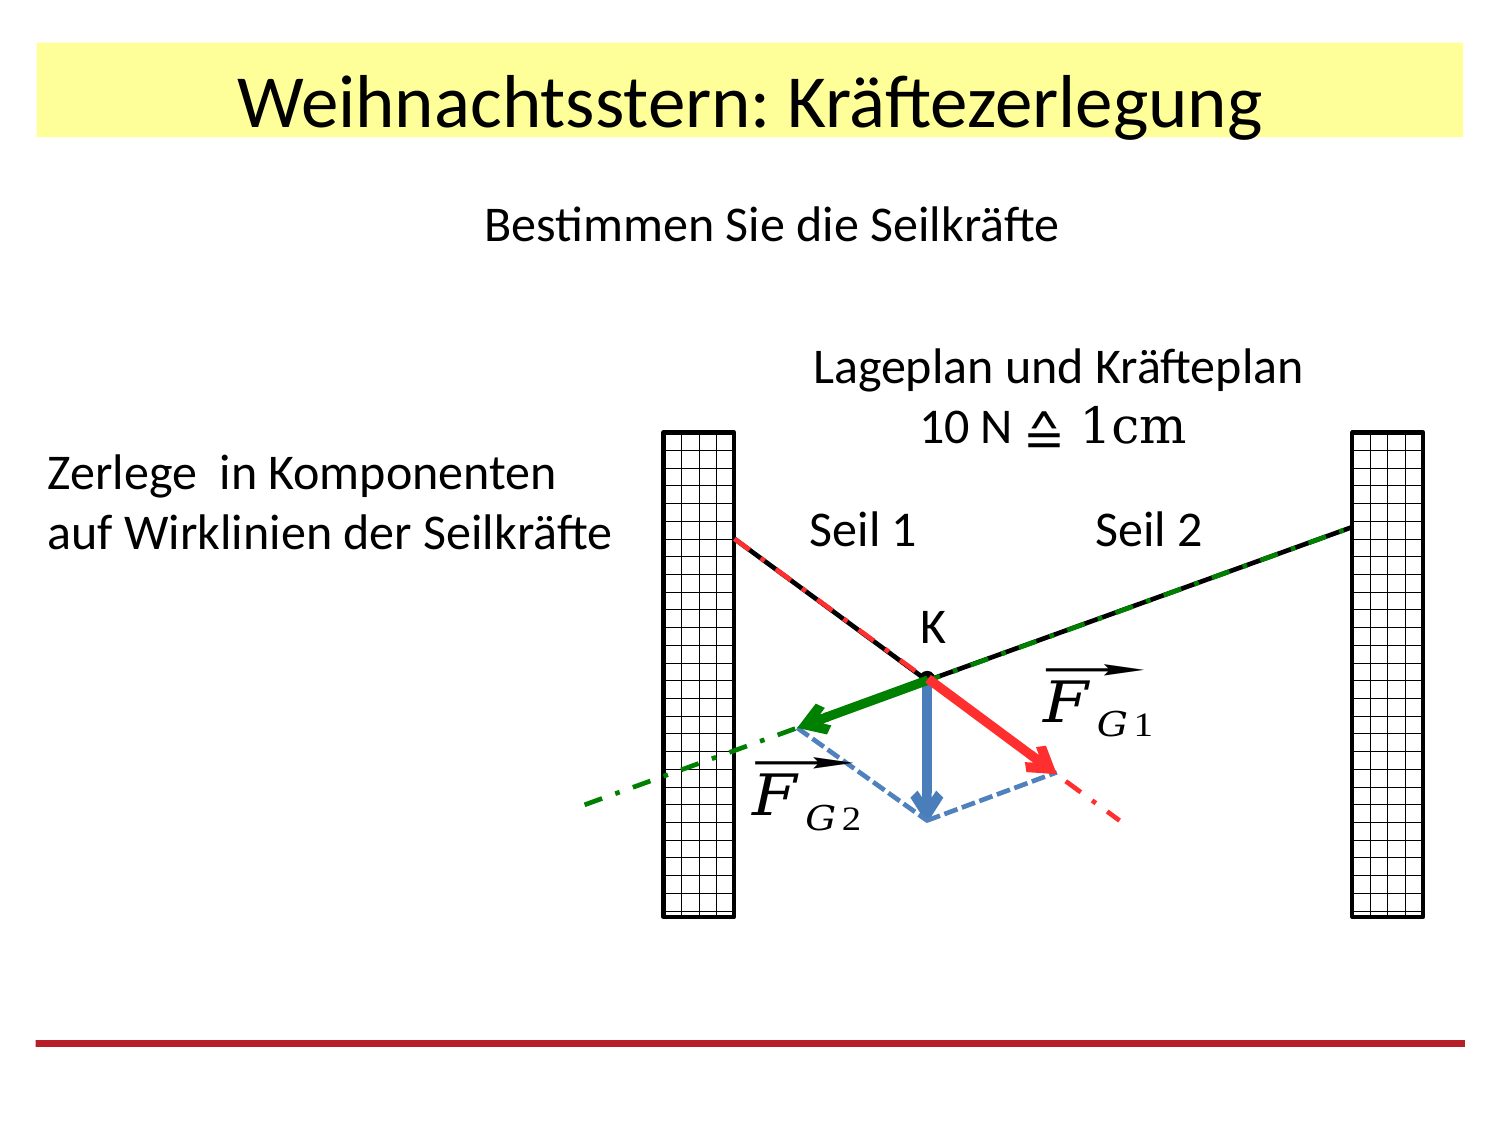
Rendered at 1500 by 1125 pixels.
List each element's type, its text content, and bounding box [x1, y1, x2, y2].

text_box Bestimmen Sie die Seilkräfte [469, 184, 1075, 260]
text_box [661, 430, 736, 525]
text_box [796, 679, 925, 729]
text_box Seil 2 [1080, 489, 1218, 524]
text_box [734, 813, 791, 821]
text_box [584, 526, 1353, 806]
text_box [796, 735, 928, 821]
title Weihnachtsstern: Kräftezerlegung [75, 45, 1425, 233]
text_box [927, 678, 1057, 775]
text_box Lageplan und Kräfteplan 10 N ≙ 1cm [798, 326, 1319, 461]
text_box [661, 813, 736, 919]
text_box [933, 781, 1057, 821]
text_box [1061, 813, 1120, 821]
text_box Seil 1 [795, 489, 933, 525]
text_box [1350, 430, 1425, 919]
